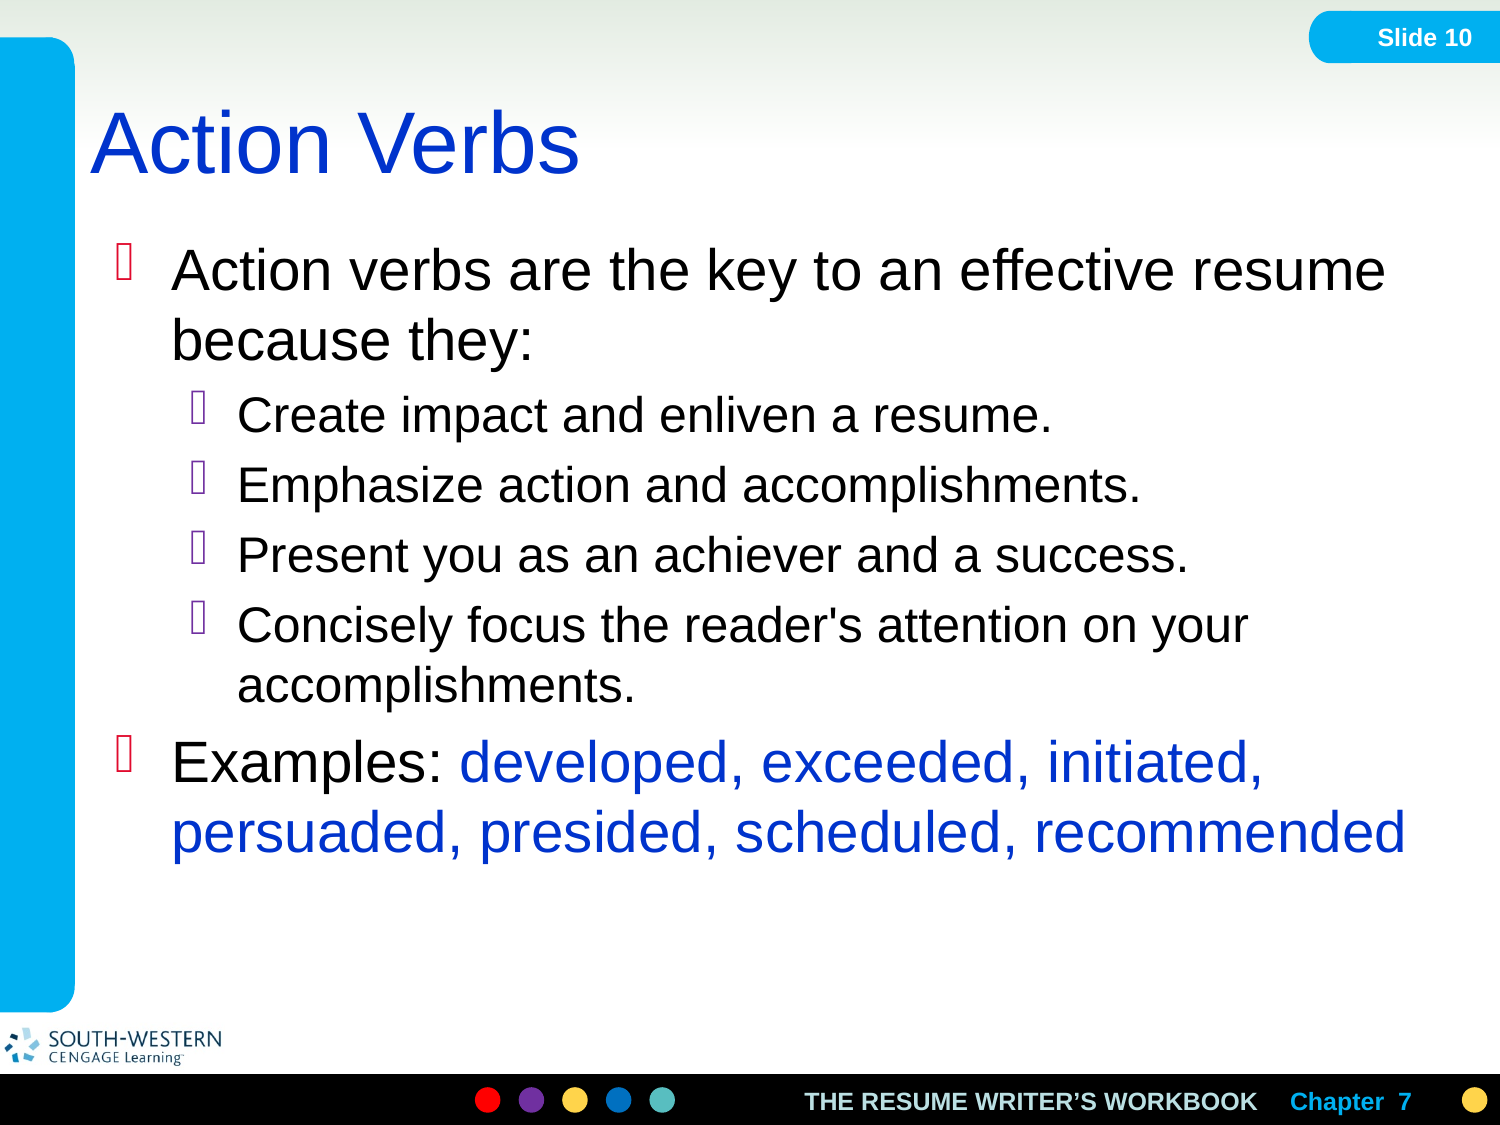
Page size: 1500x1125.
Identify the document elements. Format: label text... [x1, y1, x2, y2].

list Action verbs are the key to an effective resume because they: Create impact and enliven a resume. Emphasize action and accomplishments. Present you as an achiever and a success. Concisely focus the reader's attention on your accomplishments. Examples: developed, exceeded, initiated, persuaded, presided, scheduled, recommended [99, 224, 1451, 968]
title Action Verbs [74, 44, 1426, 233]
picture [0, 1022, 225, 1073]
footer Chapter 7 [1274, 1075, 1476, 1125]
slide_number Slide 10 [1312, 13, 1488, 93]
